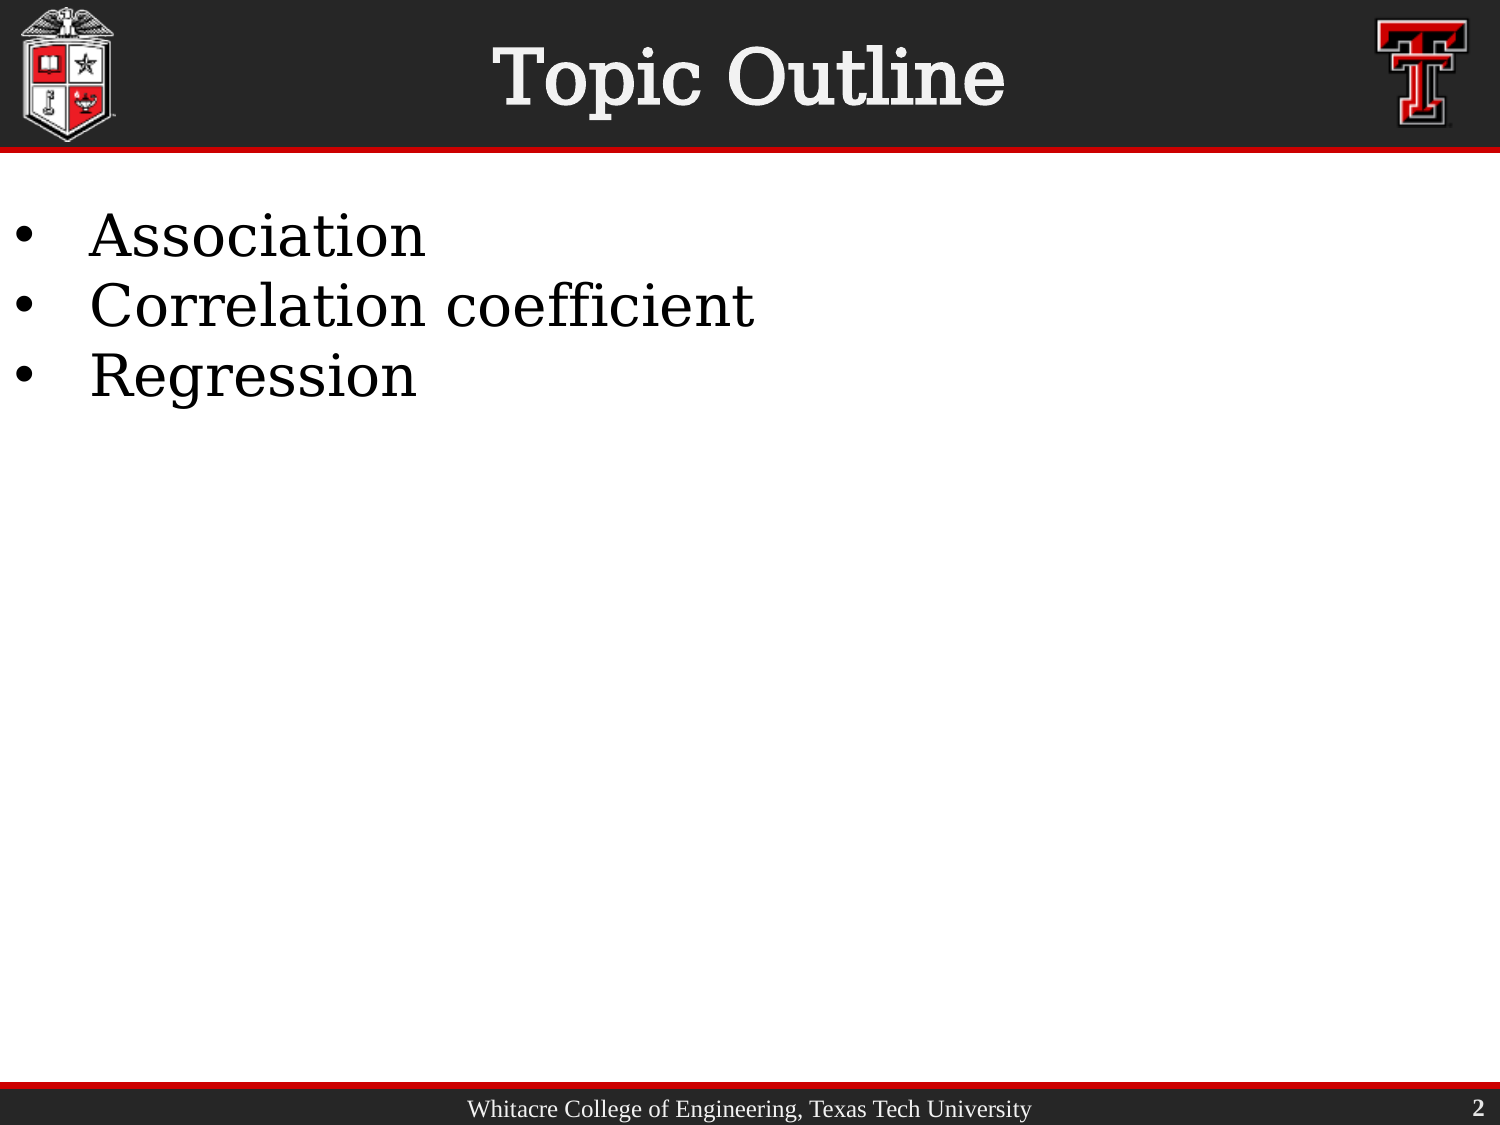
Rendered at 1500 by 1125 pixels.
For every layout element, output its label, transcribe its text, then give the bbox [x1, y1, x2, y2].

picture [1373, 14, 1472, 128]
title Topic Outline [151, 6, 1349, 141]
text_box Association Correlation coefficient Regression [0, 190, 1484, 836]
slide_number 2 [1392, 1086, 1500, 1125]
picture [21, 7, 116, 142]
